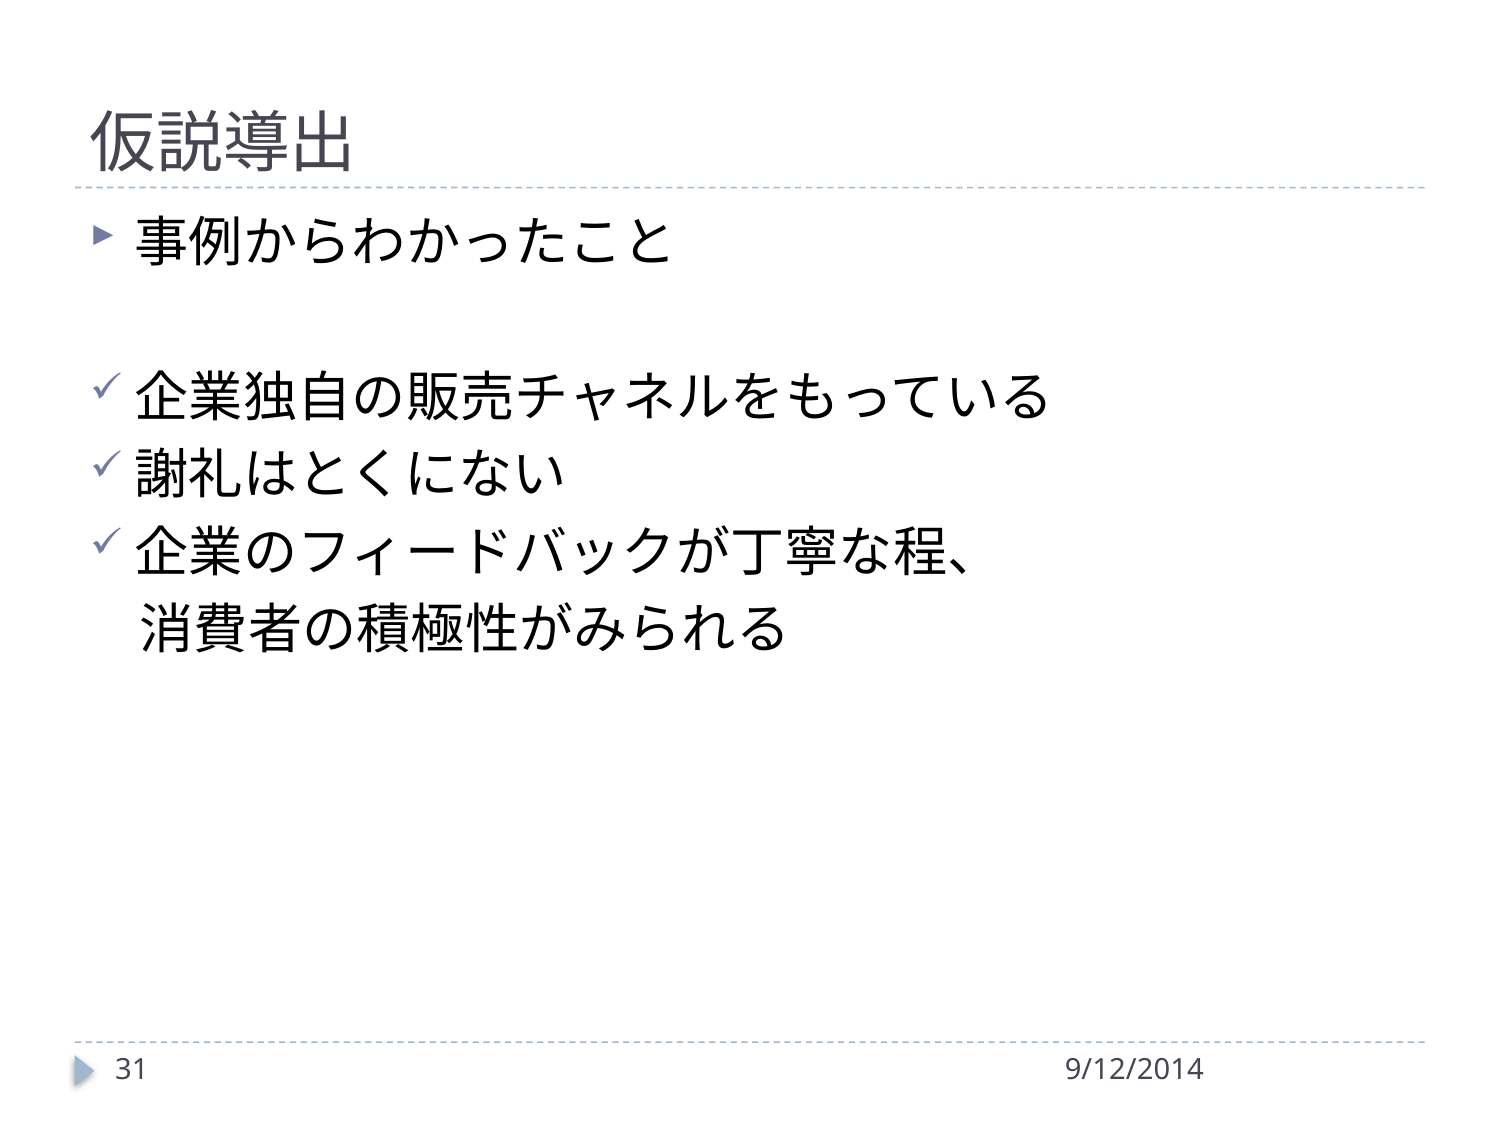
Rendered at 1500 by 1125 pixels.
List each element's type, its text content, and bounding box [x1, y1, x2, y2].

list 事例からわかったこと 企業独自の販売チャネルをもっている 謝礼はとくにない 企業のフィードバックが丁寧な程、 消費者の積極性がみられる [75, 200, 1425, 1010]
slide_number 31 [100, 1042, 426, 1103]
title 仮説導出 [75, 24, 1425, 188]
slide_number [1050, 1042, 1426, 1103]
